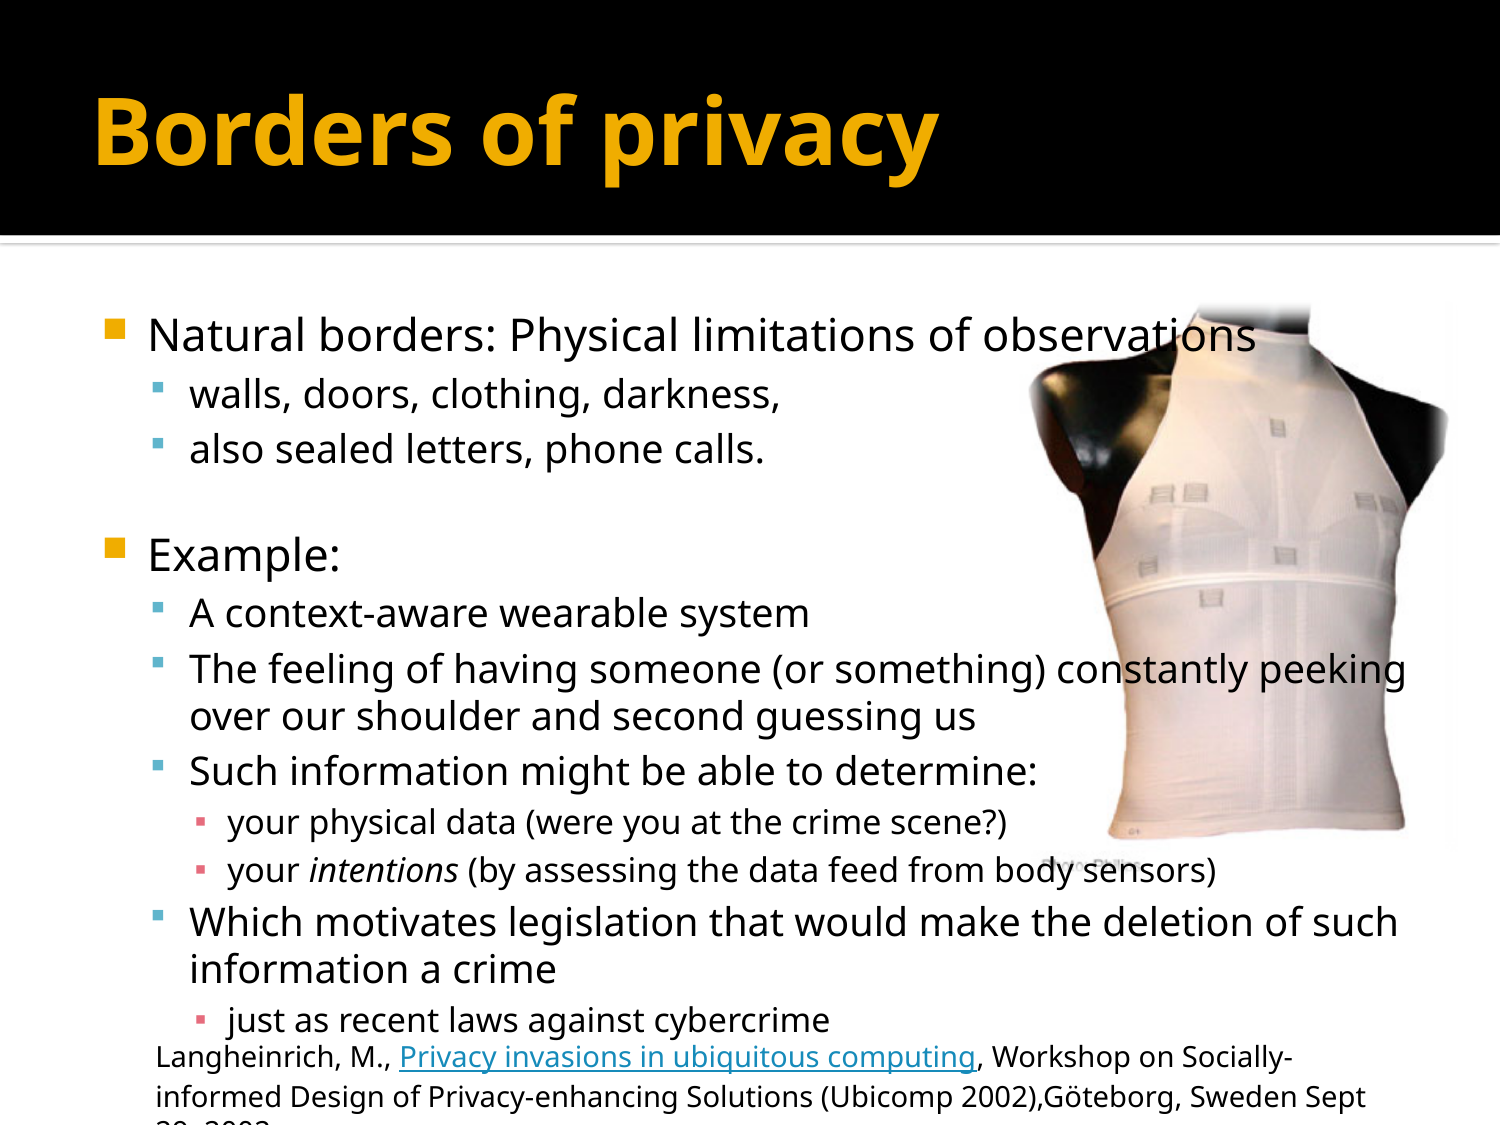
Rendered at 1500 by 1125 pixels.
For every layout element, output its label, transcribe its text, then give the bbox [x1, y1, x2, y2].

list Natural borders: Physical limitations of observations walls, doors, clothing, darkness, also sealed letters, phone calls. Example: A context-aware wearable system The feeling of having someone (or something) constantly peeking over our shoulder and second guessing us Such information might be able to determine: your physical data (were you at the crime scene?) your intentions (by assessing the data feed from body sensors) Which motivates legislation that would make the deletion of such information a crime just as recent laws against cybercrime [75, 291, 1425, 1050]
title Borders of privacy [75, 25, 1425, 231]
picture [1019, 300, 1457, 879]
text_box Langheinrich, M., Privacy invasions in ubiquitous computing, Workshop on Socially-informed Design of Privacy-enhancing Solutions (Ubicomp 2002),Göteborg, Sweden Sept 29, 2002. [140, 1031, 1395, 1125]
